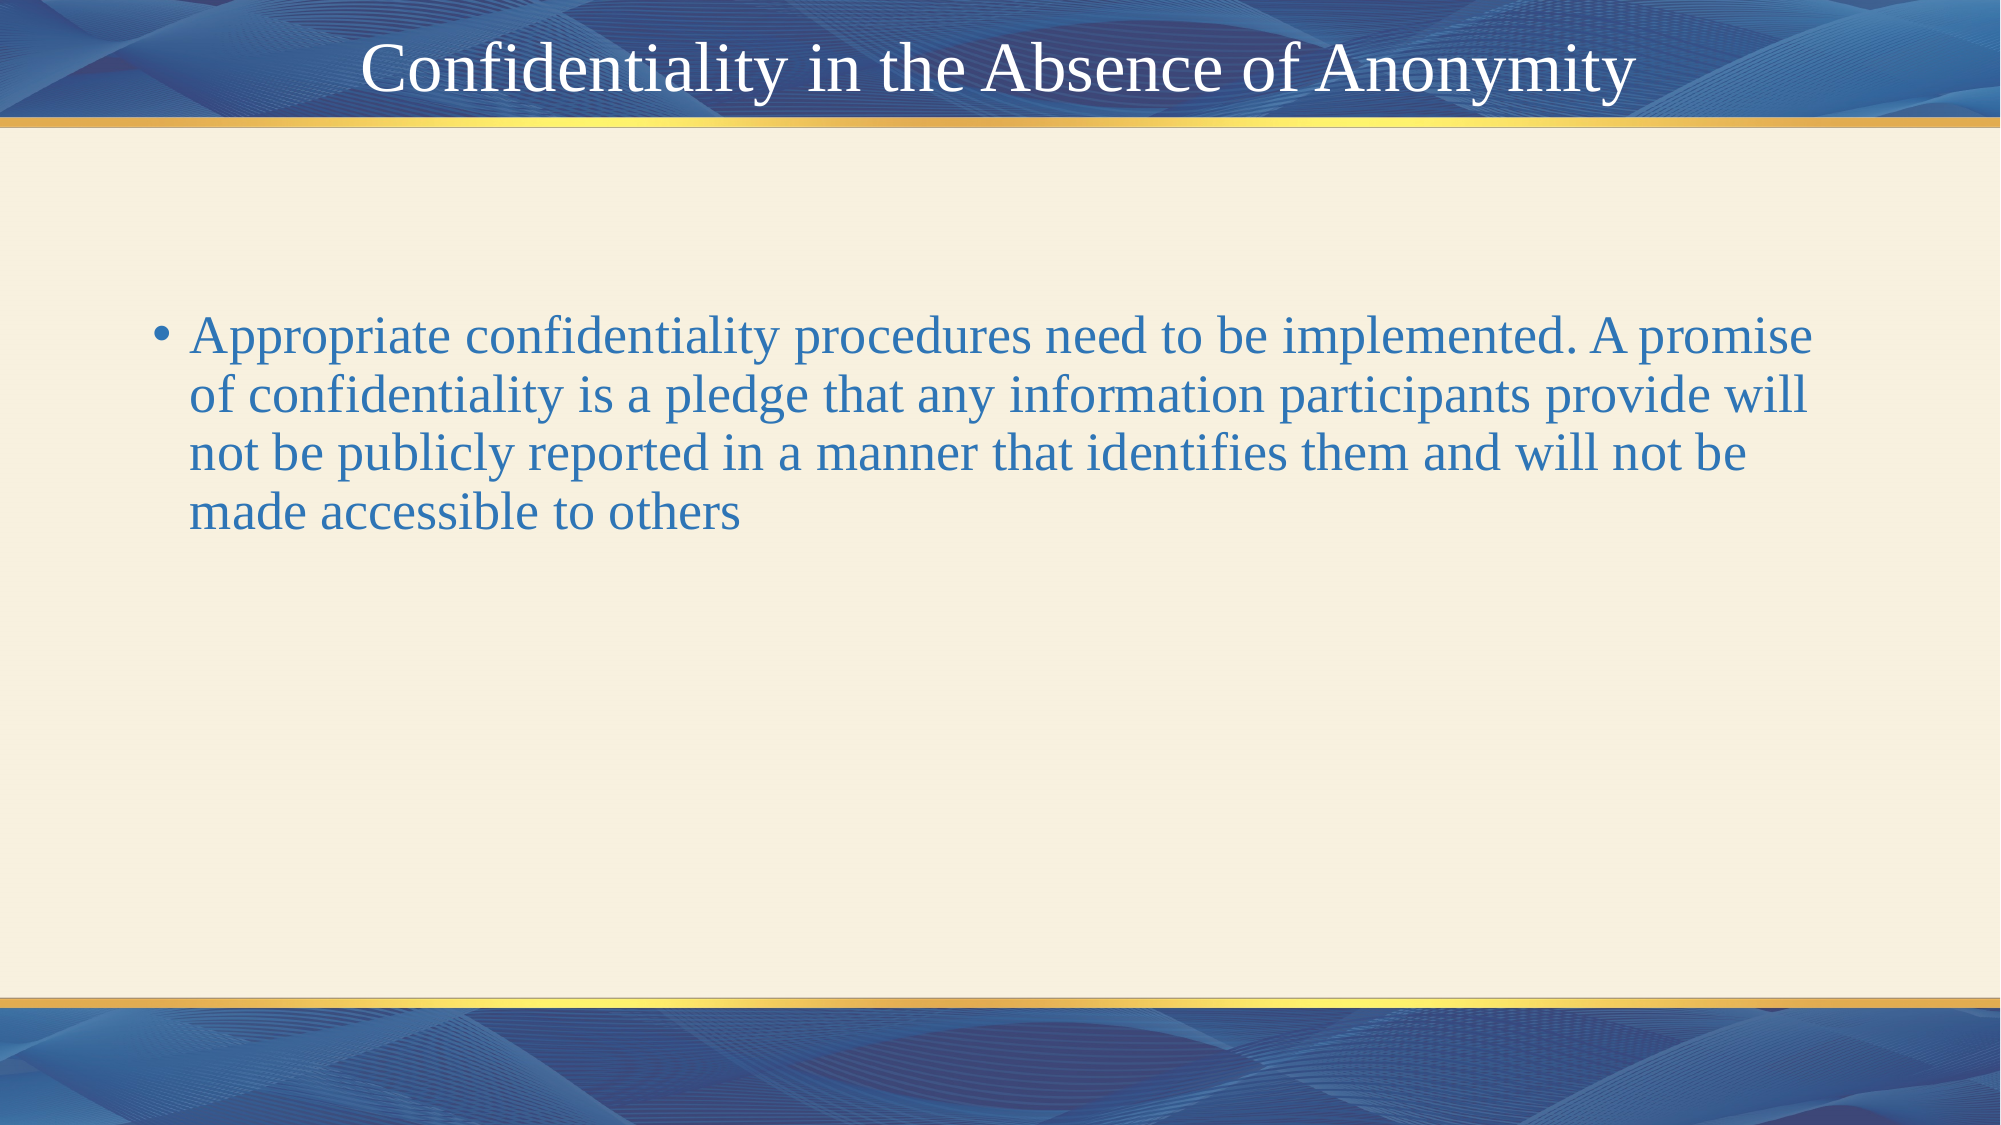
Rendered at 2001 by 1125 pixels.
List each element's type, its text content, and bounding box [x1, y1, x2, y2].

picture [0, 0, 2001, 1125]
title Confidentiality in the Absence of Anonymity [324, 0, 1675, 138]
list Appropriate confidentiality procedures need to be implemented. A promise of confidentiality is a pledge that any information participants provide will not be publicly reported in a manner that identifies them and will not be made accessible to others [137, 299, 1863, 1014]
